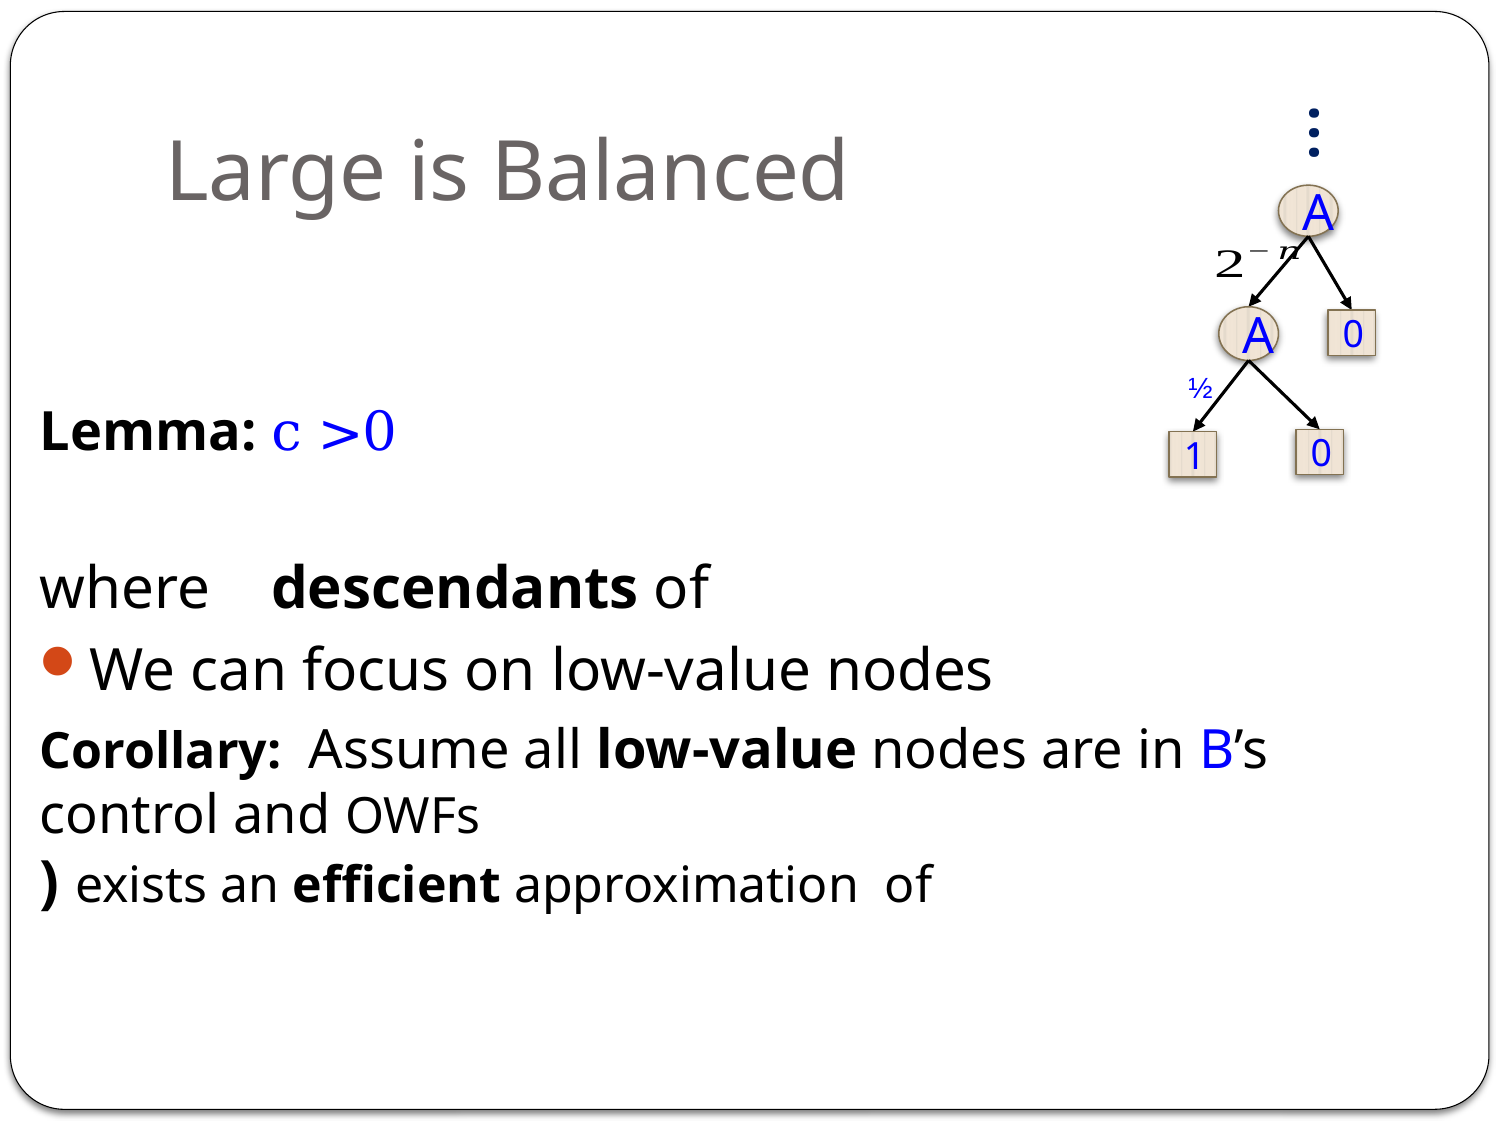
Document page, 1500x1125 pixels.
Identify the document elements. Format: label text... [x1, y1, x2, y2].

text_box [1168, 88, 1393, 478]
title Large is Balanced [149, 44, 1426, 233]
